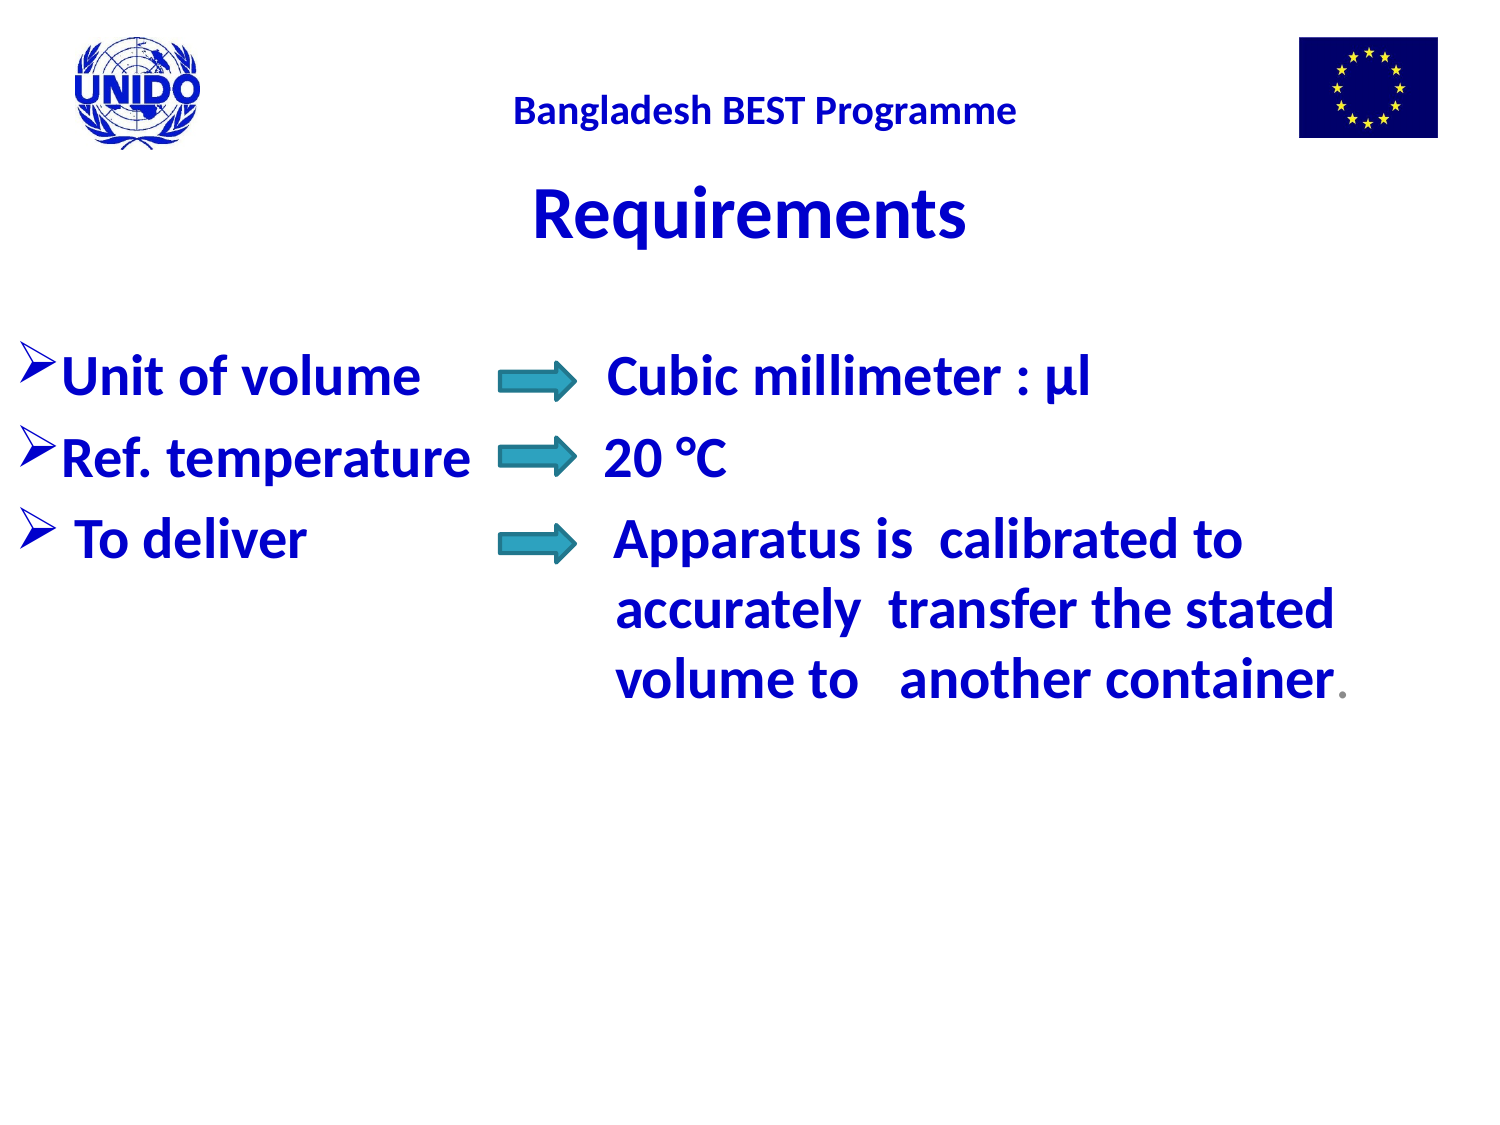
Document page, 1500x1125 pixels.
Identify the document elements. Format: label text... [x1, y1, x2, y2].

title Requirements [112, 87, 1388, 324]
picture [74, 37, 201, 151]
text_box Bangladesh BEST Programme [374, 75, 1113, 140]
text_box [497, 523, 578, 565]
subtitle Unit of volume Cubic millimeter : µl Ref. temperature 20 °C To deliver Apparatus is calibrated to accurately transfer the stated volume to another container. [0, 324, 1500, 1038]
text_box [497, 360, 578, 402]
text_box [497, 435, 578, 477]
picture [1299, 37, 1438, 138]
